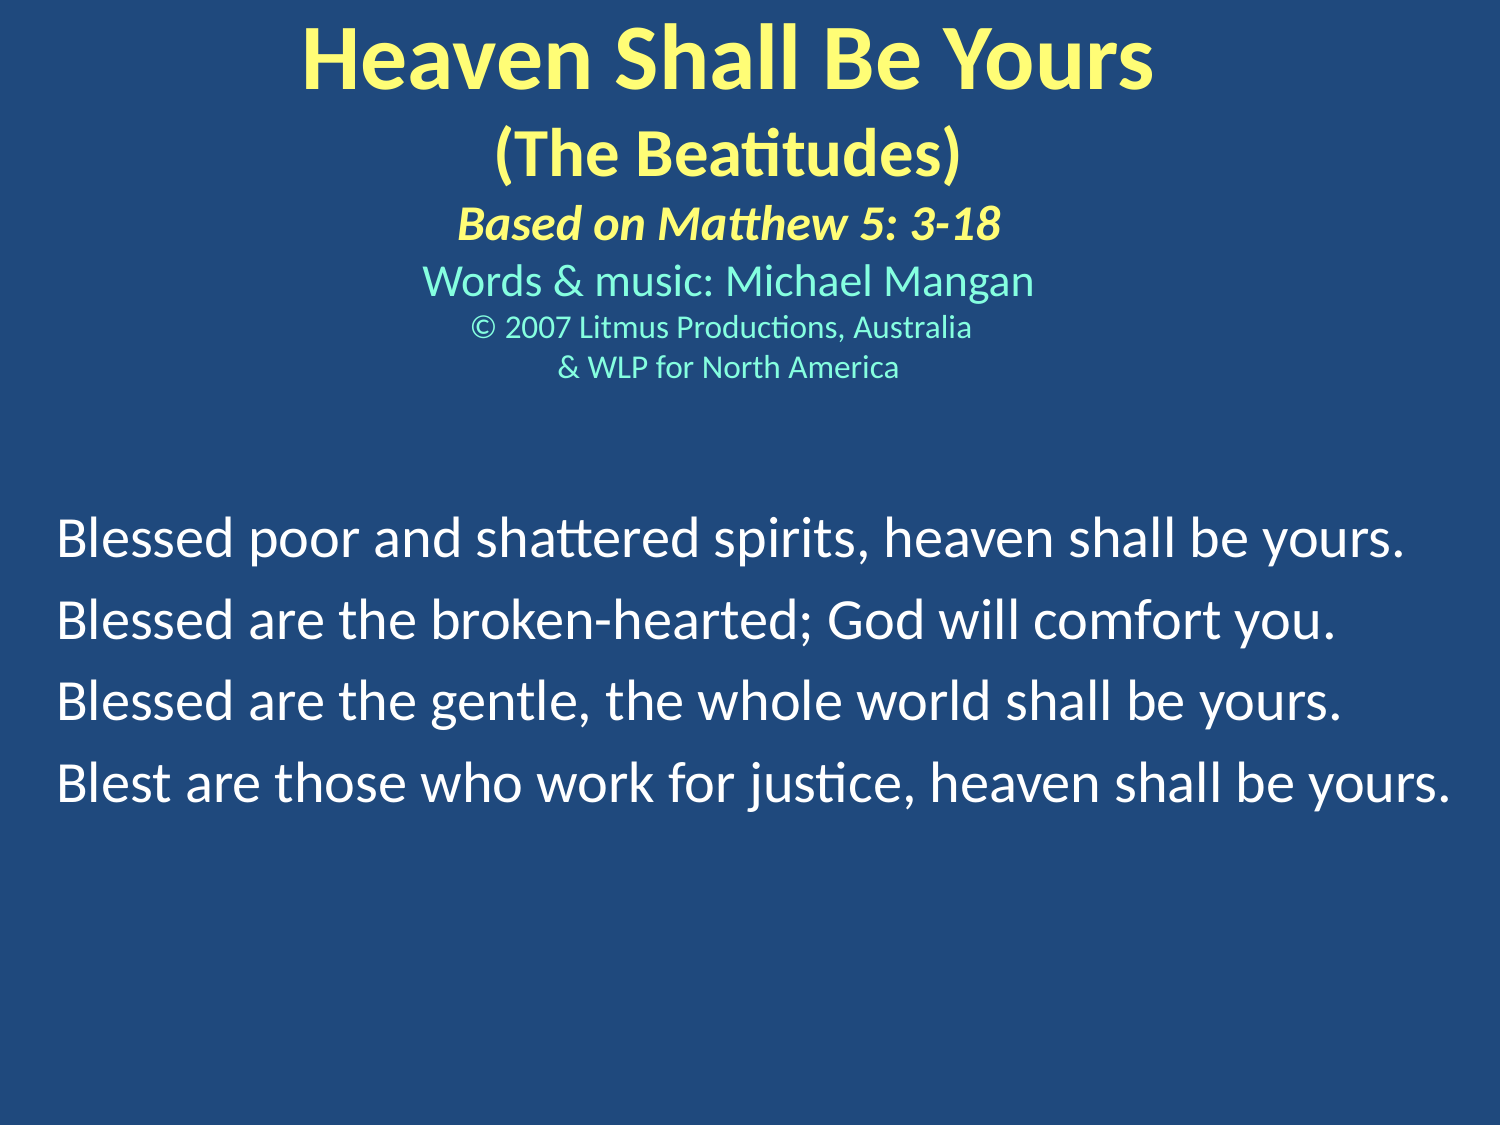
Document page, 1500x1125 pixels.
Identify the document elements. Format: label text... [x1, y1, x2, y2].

list Blessed poor and shattered spirits, heaven shall be yours. Blessed are the broken-hearted; God will comfort you. Blessed are the gentle, the whole world shall be yours. Blest are those who work for justice, heaven shall be yours. [41, 491, 1471, 846]
text_box Heaven Shall Be Yours (The Beatitudes) Based on Matthew 5: 3-18 Words & music: Michael Mangan © 2007 Litmus Productions, Australia & WLP for North America [41, 30, 1417, 350]
